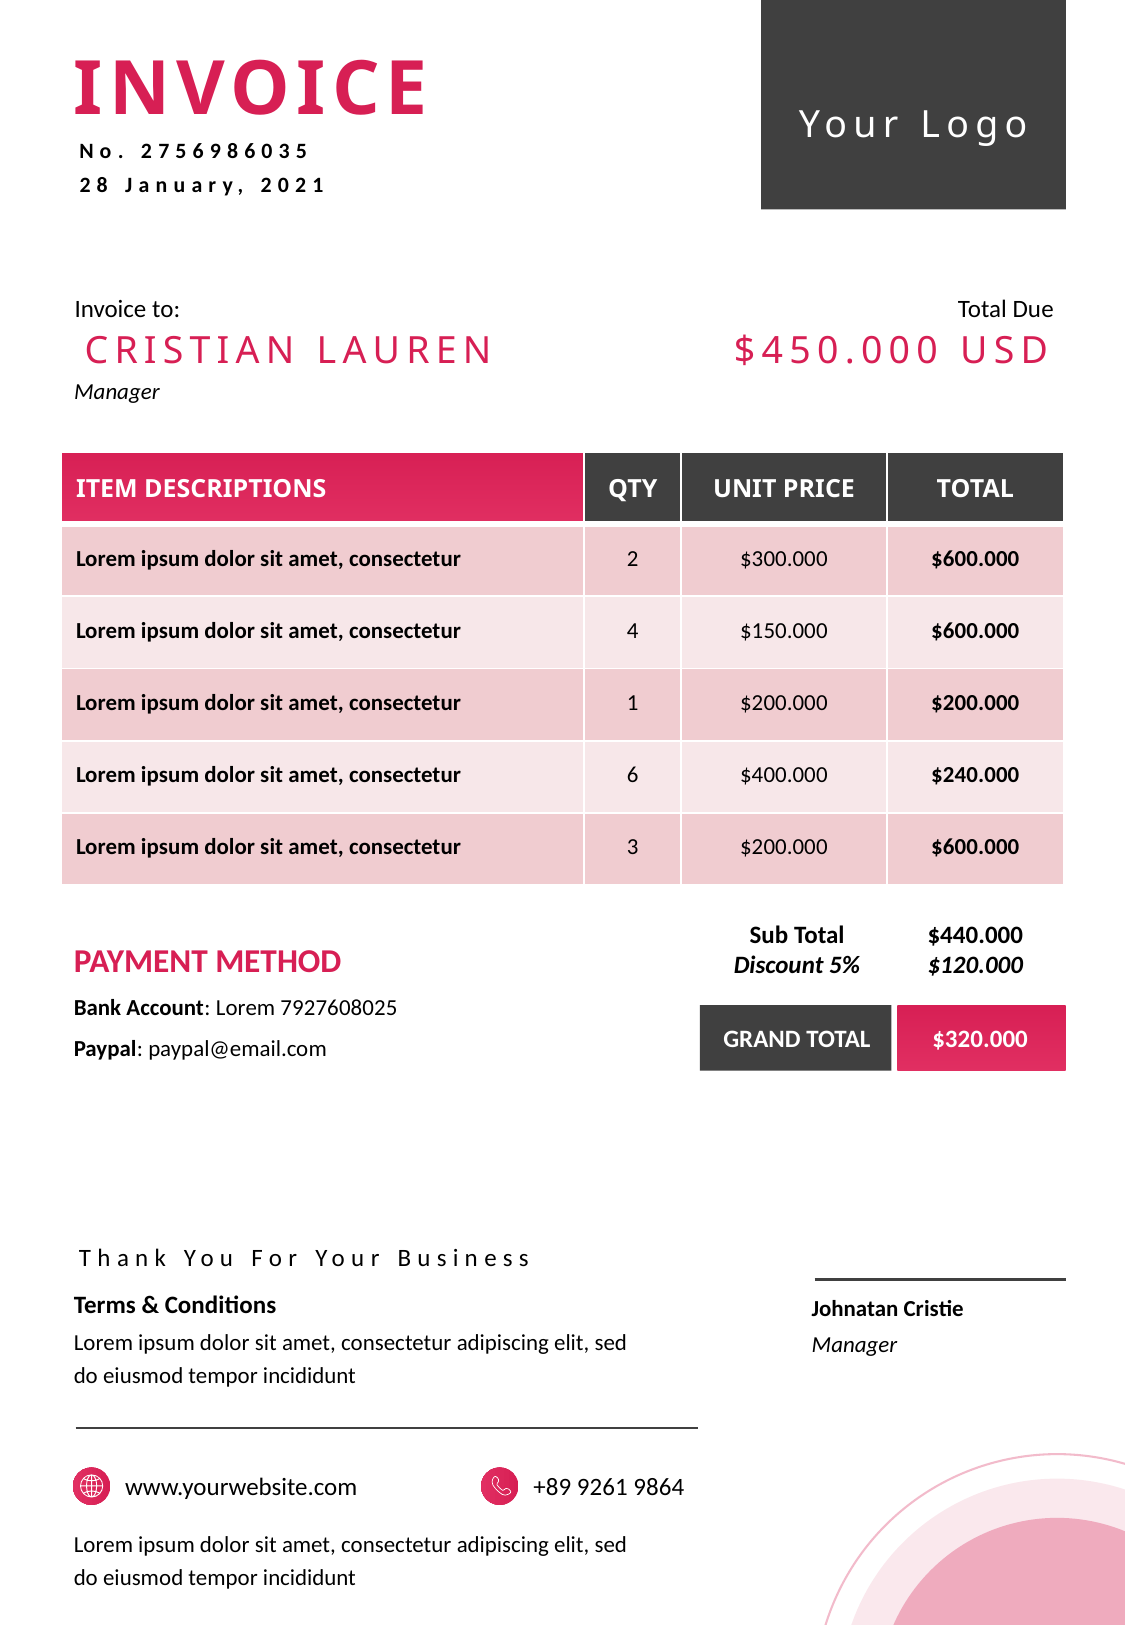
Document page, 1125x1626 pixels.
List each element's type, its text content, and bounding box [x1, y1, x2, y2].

text_box [896, 1004, 1067, 1015]
text_box Total Due [942, 284, 1069, 330]
table_header TOTAL [888, 453, 1063, 521]
text_box PAYMENT METHOD [59, 931, 400, 985]
table_cell $300.000 [682, 527, 886, 595]
text_box 28 January, 2021 [64, 163, 339, 205]
text_box Paypal: paypal@email.com [59, 1026, 433, 1069]
table_cell 3 [585, 814, 680, 884]
table_cell Lorem ipsum dolor sit amet, consectetur [62, 597, 583, 668]
table_header UNIT PRICE [682, 453, 886, 521]
text_box CRISTIAN LAUREN [69, 318, 507, 379]
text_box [72, 1463, 474, 1509]
text_box Invoice to: [59, 284, 196, 330]
table_cell $200.000 [682, 669, 886, 740]
text_box Johnatan Cristie [796, 1286, 1085, 1321]
table_cell Lorem ipsum dolor sit amet, consectetur [62, 742, 583, 812]
text_box [896, 1060, 1067, 1072]
table_cell Lorem ipsum dolor sit amet, consectetur [62, 527, 583, 595]
table_cell 4 [585, 597, 680, 668]
table_cell Lorem ipsum dolor sit amet, consectetur [62, 814, 583, 884]
table_cell $600.000 [888, 597, 1063, 668]
table_cell $150.000 [682, 597, 886, 668]
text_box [814, 1454, 1125, 1625]
text_box [699, 1060, 892, 1072]
text_box No. 2756986035 [64, 129, 323, 163]
text_box $450.000 USD [718, 318, 1064, 379]
text_box Manager [796, 1321, 1085, 1364]
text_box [481, 1463, 718, 1509]
text_box Bank Account: Lorem 7927608025 [59, 985, 433, 1026]
table_cell 1 [585, 669, 680, 740]
text_box $440.000 $120.000 [889, 910, 1062, 986]
table_cell $600.000 [888, 527, 1063, 595]
text_box [699, 1004, 892, 1015]
table_header QTY [585, 453, 680, 521]
table_cell $600.000 [888, 814, 1063, 884]
table_cell $240.000 [888, 742, 1063, 812]
text_box Lorem ipsum dolor sit amet, consectetur adipiscing elit, sed do eiusmod tempor incididunt [59, 1516, 671, 1598]
table_header ITEM DESCRIPTIONS [62, 453, 583, 521]
text_box Sub Total Discount 5% [711, 910, 884, 986]
text_box Terms & Conditions [59, 1281, 400, 1326]
text_box Your Logo [784, 92, 1043, 152]
text_box $320.000 [894, 1015, 1067, 1060]
text_box Lorem ipsum dolor sit amet, consectetur adipiscing elit, sed do eiusmod tempor incididunt [59, 1314, 671, 1396]
text_box GRAND TOTAL [692, 1015, 894, 1060]
text_box Thank You For Your Business [64, 1234, 545, 1280]
table_cell 2 [585, 527, 680, 595]
table_cell $200.000 [682, 814, 886, 884]
table_cell $200.000 [888, 669, 1063, 740]
table_cell Lorem ipsum dolor sit amet, consectetur [62, 669, 583, 740]
table_cell 6 [585, 742, 680, 812]
table_cell $400.000 [682, 742, 886, 812]
text_box INVOICE [59, 32, 638, 137]
text_box Manager [59, 369, 175, 412]
text_box [760, 0, 1067, 210]
